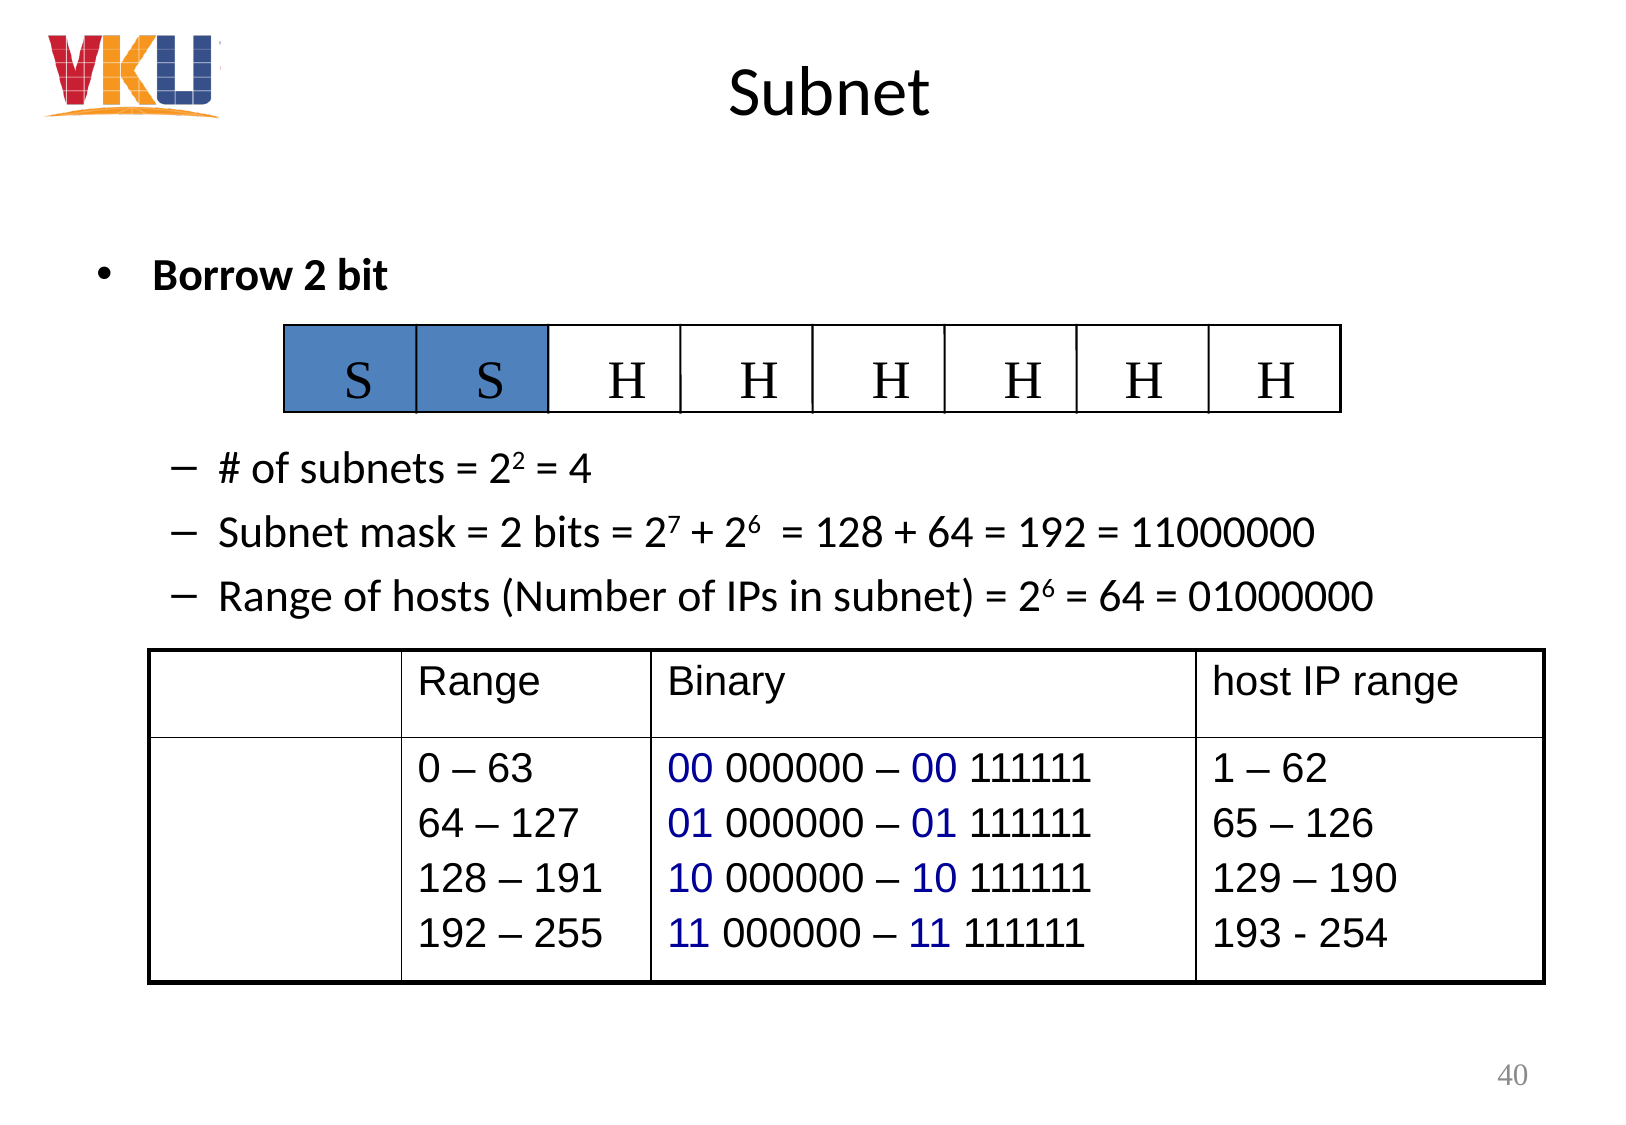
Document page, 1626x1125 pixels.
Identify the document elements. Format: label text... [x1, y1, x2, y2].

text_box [284, 324, 1341, 419]
table_header Binary [652, 652, 1195, 737]
table_cell 0 – 63 64 – 127 128 – 191 192 – 255 [402, 738, 650, 980]
picture [32, 21, 228, 129]
slide_number 40 [1164, 1042, 1544, 1103]
table_cell 1 – 62 65 – 126 129 – 190 193 - 254 [1197, 738, 1542, 980]
title Subnet [135, 37, 1524, 138]
list Borrow 2 bit # of subnets = 22 = 4 Subnet mask = 2 bits = 27 + 26 = 128 + 64 = 192 = 11000000 Range of hosts (Number of IPs in subnet) = 26 = 64 = 01000000 [81, 237, 1625, 1025]
table_cell 00 000000 – 00 111111 01 000000 – 01 111111 10 000000 – 10 111111 11 000000 – 11 111111 [652, 738, 1195, 980]
table_header Range [402, 652, 650, 737]
table_cell [151, 738, 401, 980]
table_header host IP range [1197, 652, 1542, 737]
table_header [151, 652, 401, 737]
